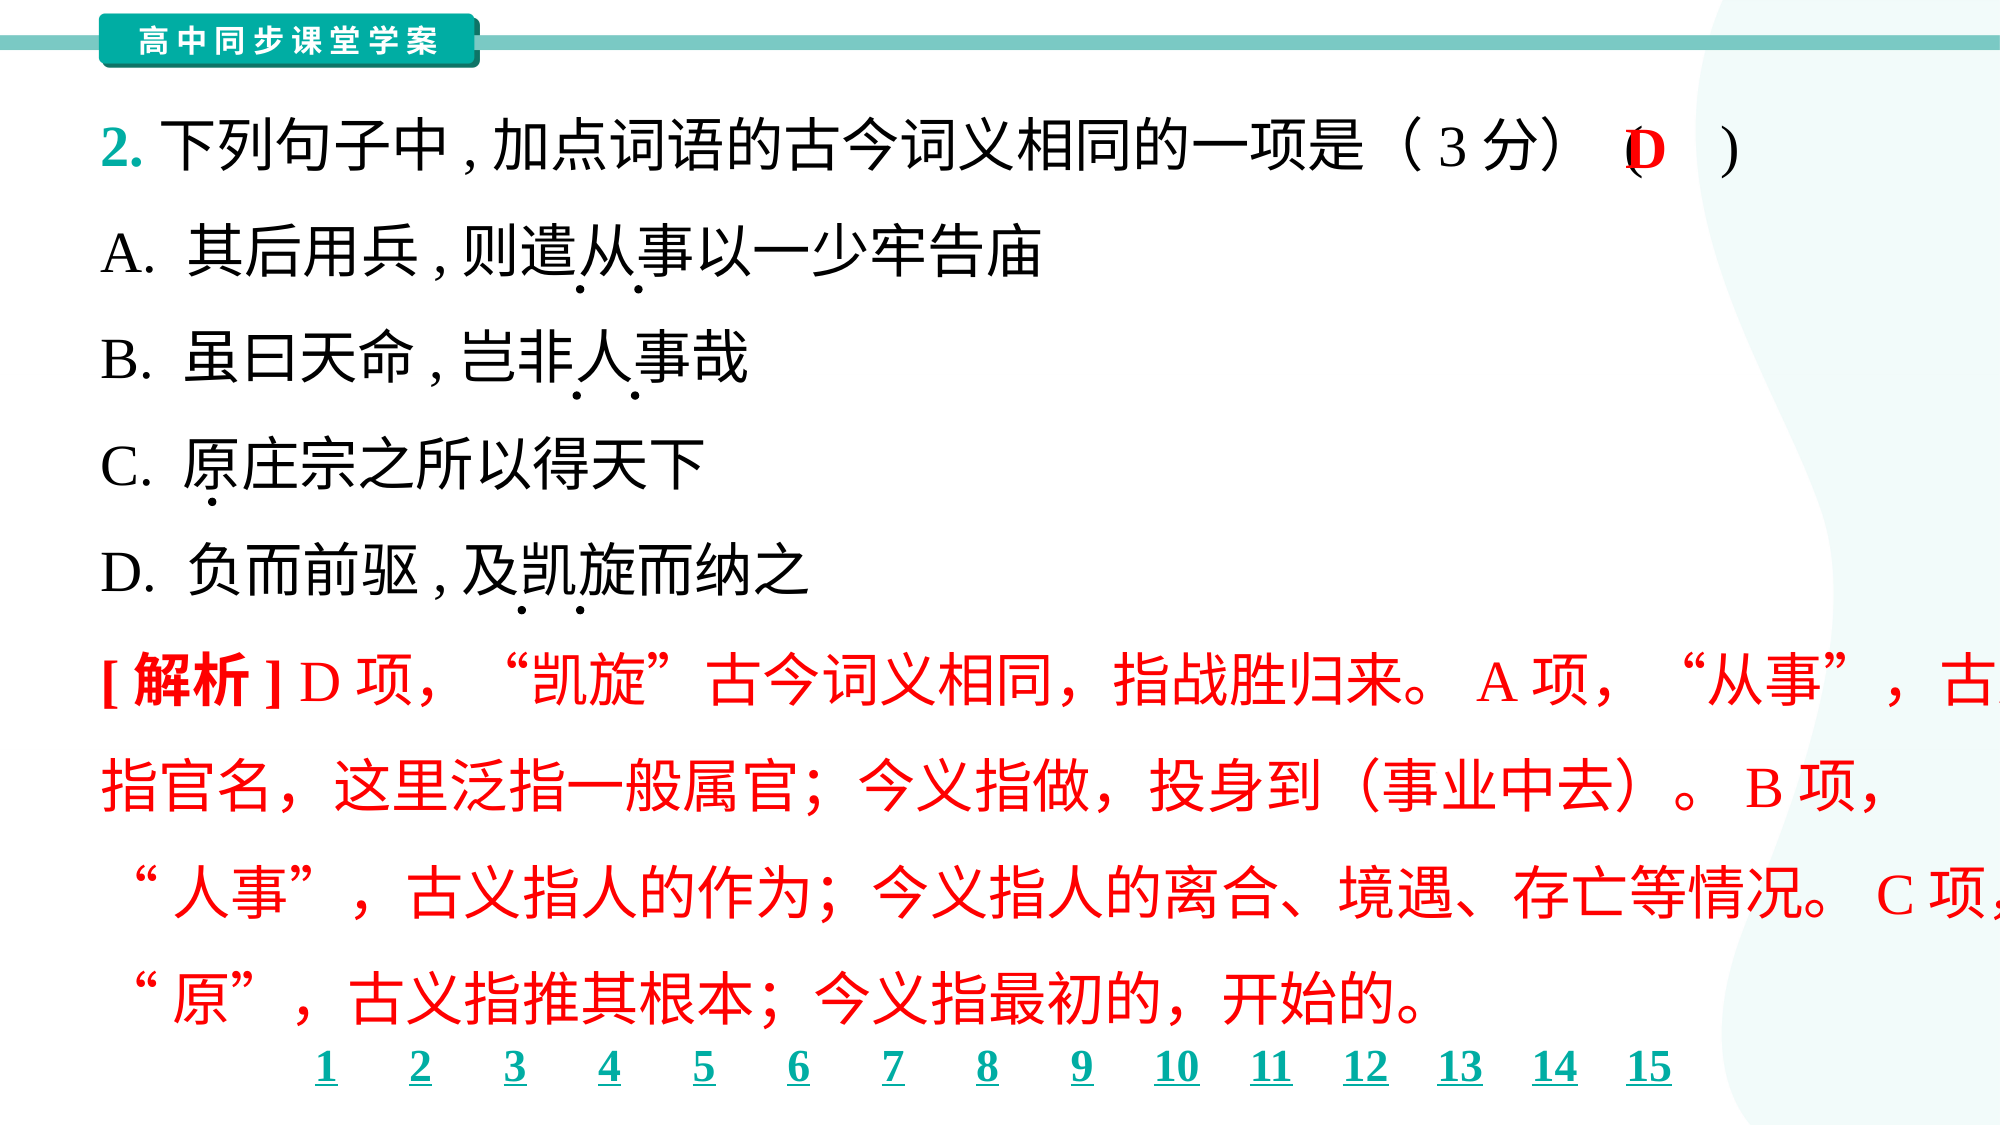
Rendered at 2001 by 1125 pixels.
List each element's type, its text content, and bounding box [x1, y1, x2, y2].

text_box [630, 391, 640, 400]
text_box 2.下列句子中,加点词语的古今词义相同的一项是（3分） ( ) [1689, 76, 1899, 177]
text_box D [1604, 76, 1689, 177]
text_box [517, 605, 527, 615]
text_box [634, 285, 643, 294]
text_box [575, 285, 585, 294]
text_box [575, 605, 585, 615]
picture [0, 0, 2000, 1125]
text_box [解析] D项，“凯旋”古今词义相同，指战胜归来。A项，“从事”，古义 指官名，这里泛指一般属官；今义指做，投身到（事业中去）。B项， “人事”，古义指人的作为；今义指人的离合、境遇、存亡等情况。C项， “原”，古义指推其根本；今义指最初的，开始的。 [100, 607, 1899, 1033]
text_box A. 其后用兵,则遣从事以一少牢告庙 B. 虽曰天命,岂非人事哉 C. 原庄宗之所以得天下 D. 负而前驱,及凯旋而纳之 [100, 177, 1899, 603]
text_box [207, 497, 217, 507]
text_box [572, 391, 581, 400]
text_box 2.下列句子中,加点词语的古今词义相同的一项是（3分） ( ) [100, 76, 1604, 177]
